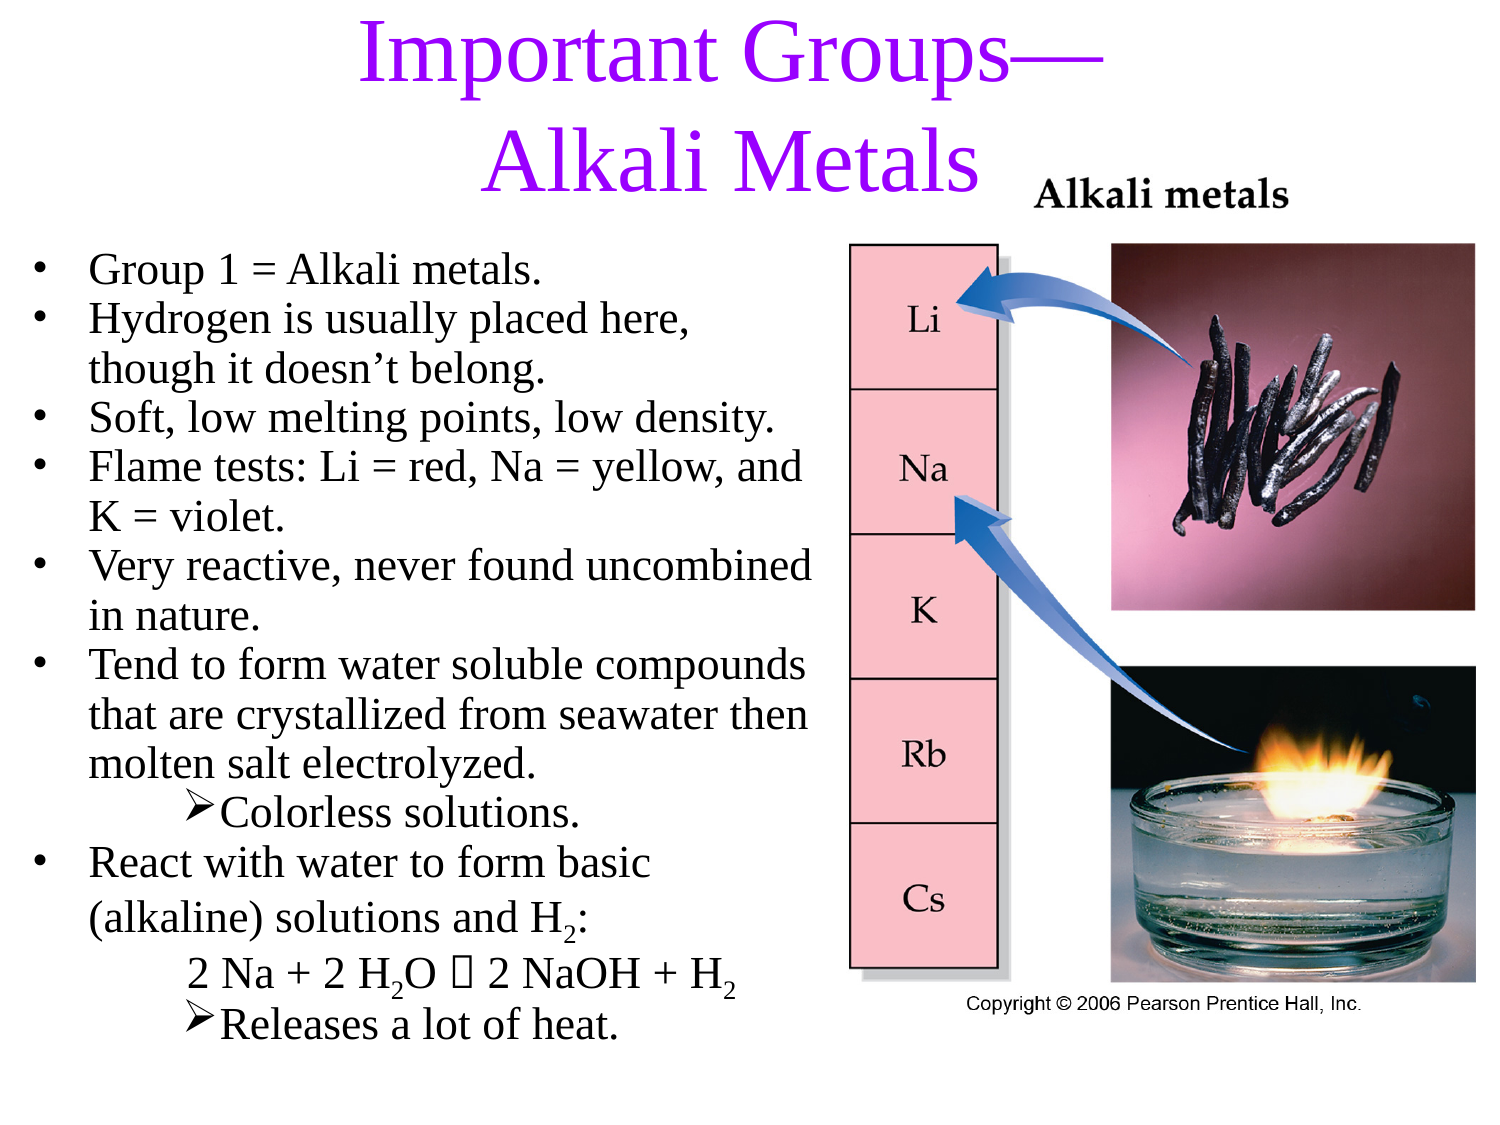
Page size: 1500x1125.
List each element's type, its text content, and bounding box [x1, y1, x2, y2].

text_box Group 1 = Alkali metals. Hydrogen is usually placed here, though it doesn’t belong. Soft, low melting points, low density. Flame tests: Li = red, Na = yellow, and K = violet. Very reactive, never found uncombined in nature. Tend to form water soluble compounds that are crystallized from seawater then molten salt electrolyzed. Colorless solutions. React with water to form basic (alkaline) solutions and H2: 2 Na + 2 H2O  2 NaOH + H2 Releases a lot of heat. [17, 237, 843, 1078]
picture [840, 168, 1484, 1019]
text_box Important Groups— Alkali Metals [74, 24, 1388, 175]
